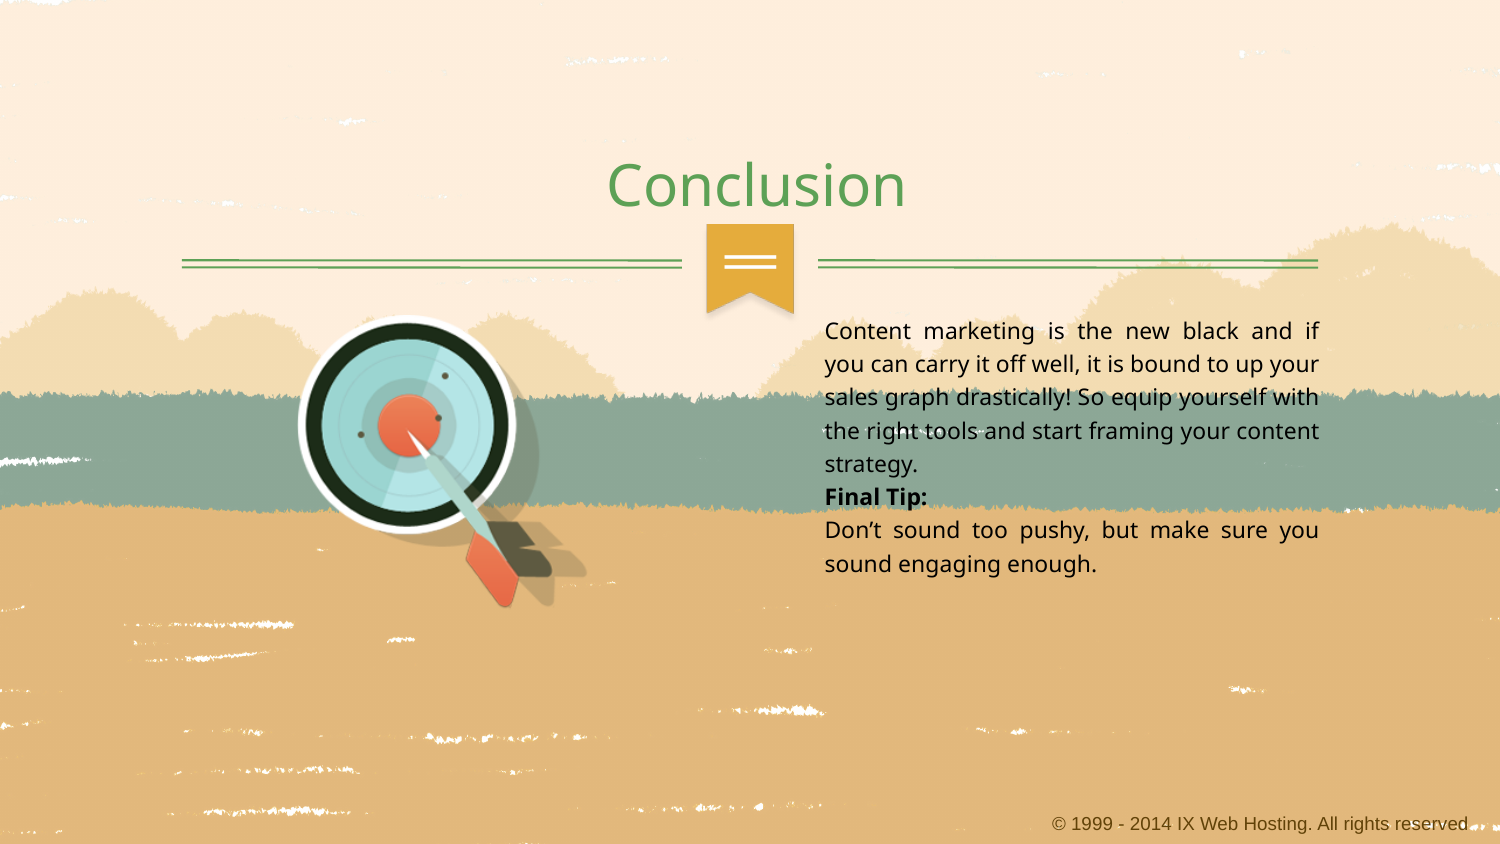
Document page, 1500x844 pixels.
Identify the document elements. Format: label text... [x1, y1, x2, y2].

picture [0, 0, 1500, 844]
text_box © 1999 - 2014 IX Web Hosting. All rights reserved [1037, 804, 1500, 842]
text_box Conclusion [591, 140, 950, 222]
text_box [181, 223, 1319, 325]
text_box Content marketing is the new black and if you can carry it off well, it is bound to up your sales graph drastically! So equip yourself with the right tools and start framing your content strategy. Final Tip: Don’t sound too pushy, but make sure you sound engaging enough. [809, 303, 1335, 585]
